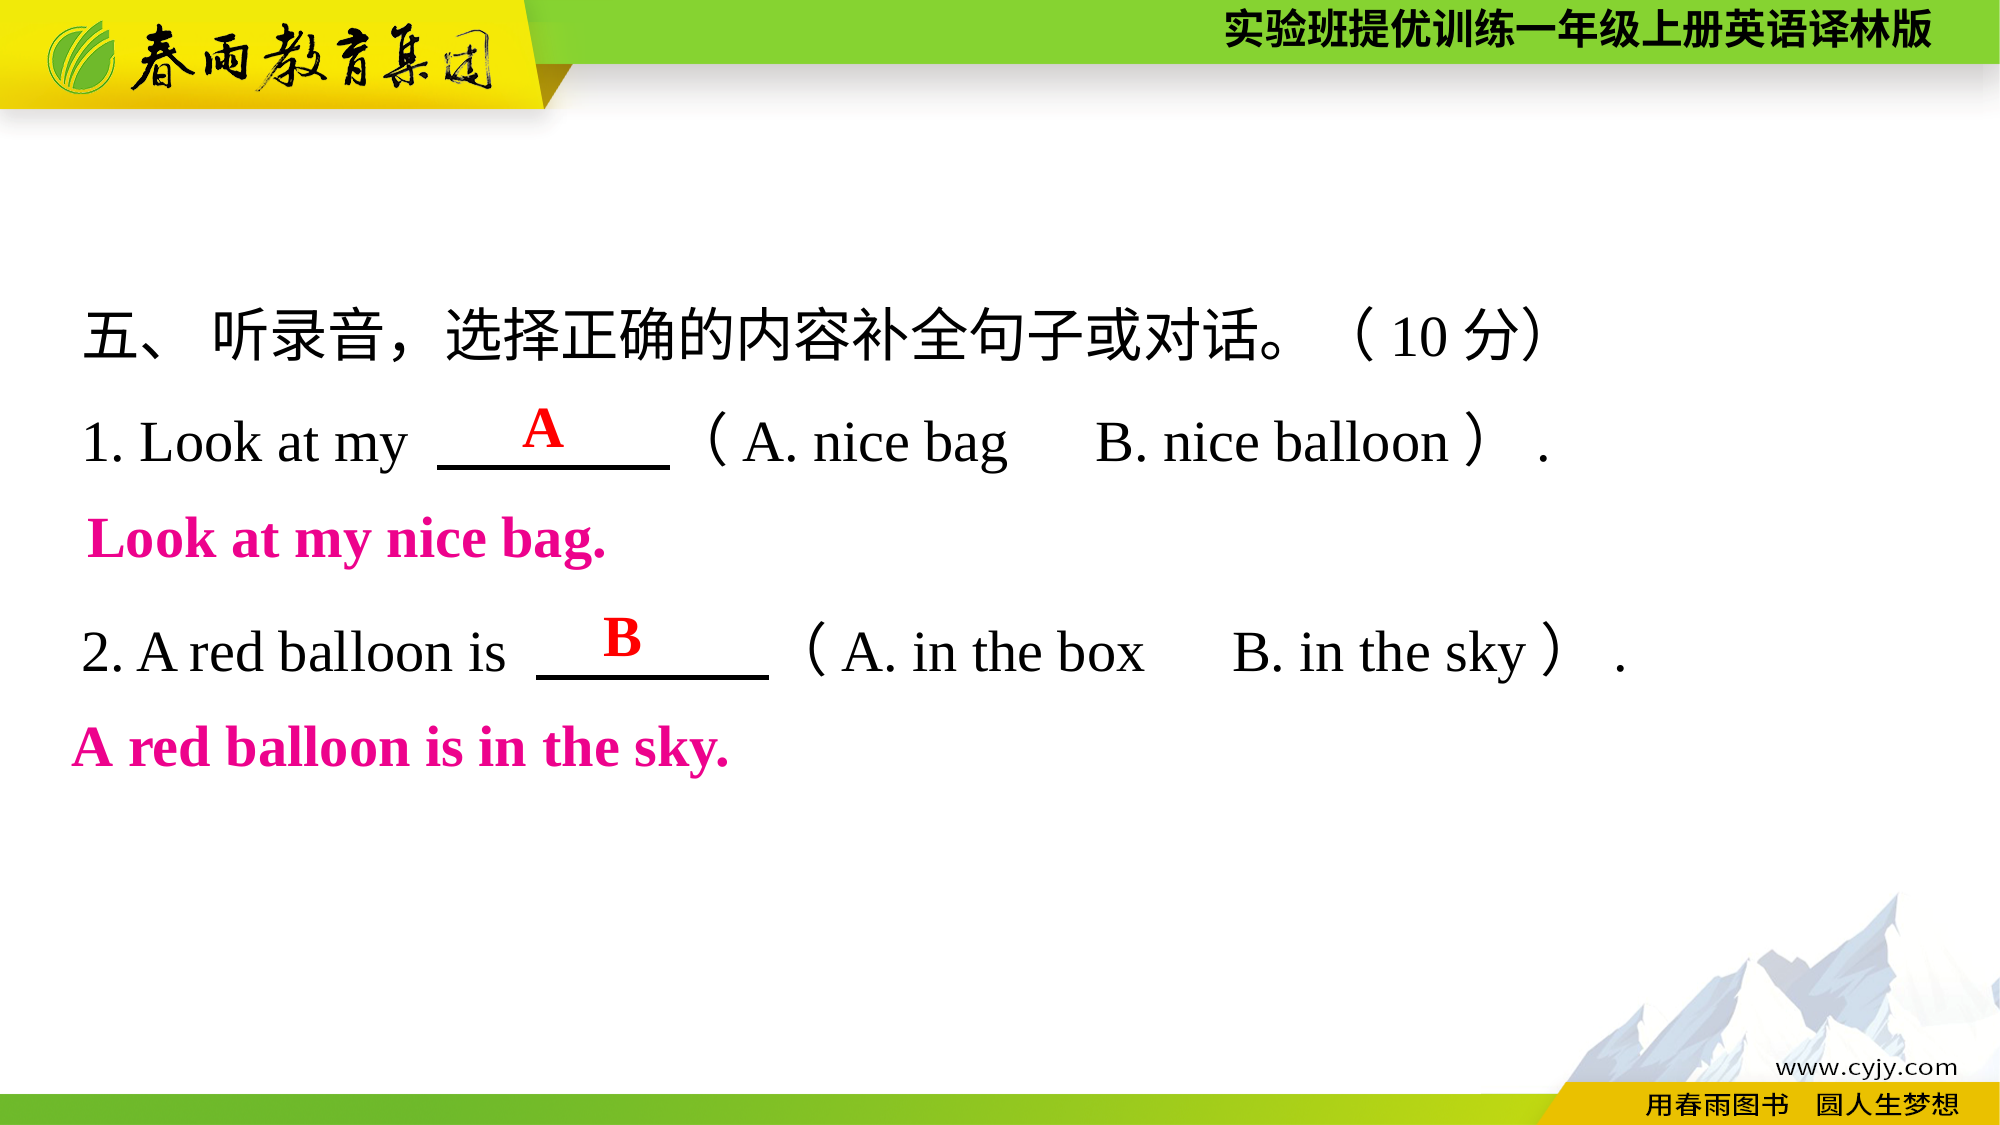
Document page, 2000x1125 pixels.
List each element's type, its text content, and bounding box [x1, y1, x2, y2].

text_box A red balloon is in the sky. [56, 701, 746, 786]
list 五、 听录音，选择正确的内容补全句子或对话。（10分） 1. Look at my （A. nice bag B. nice balloon）. 2. A red balloon is （A. in the box B. in the sky）. [66, 255, 1951, 695]
text_box Look at my nice bag. [57, 491, 623, 577]
picture [0, 0, 2000, 1125]
text_box B [588, 590, 657, 676]
text_box A [507, 382, 580, 467]
